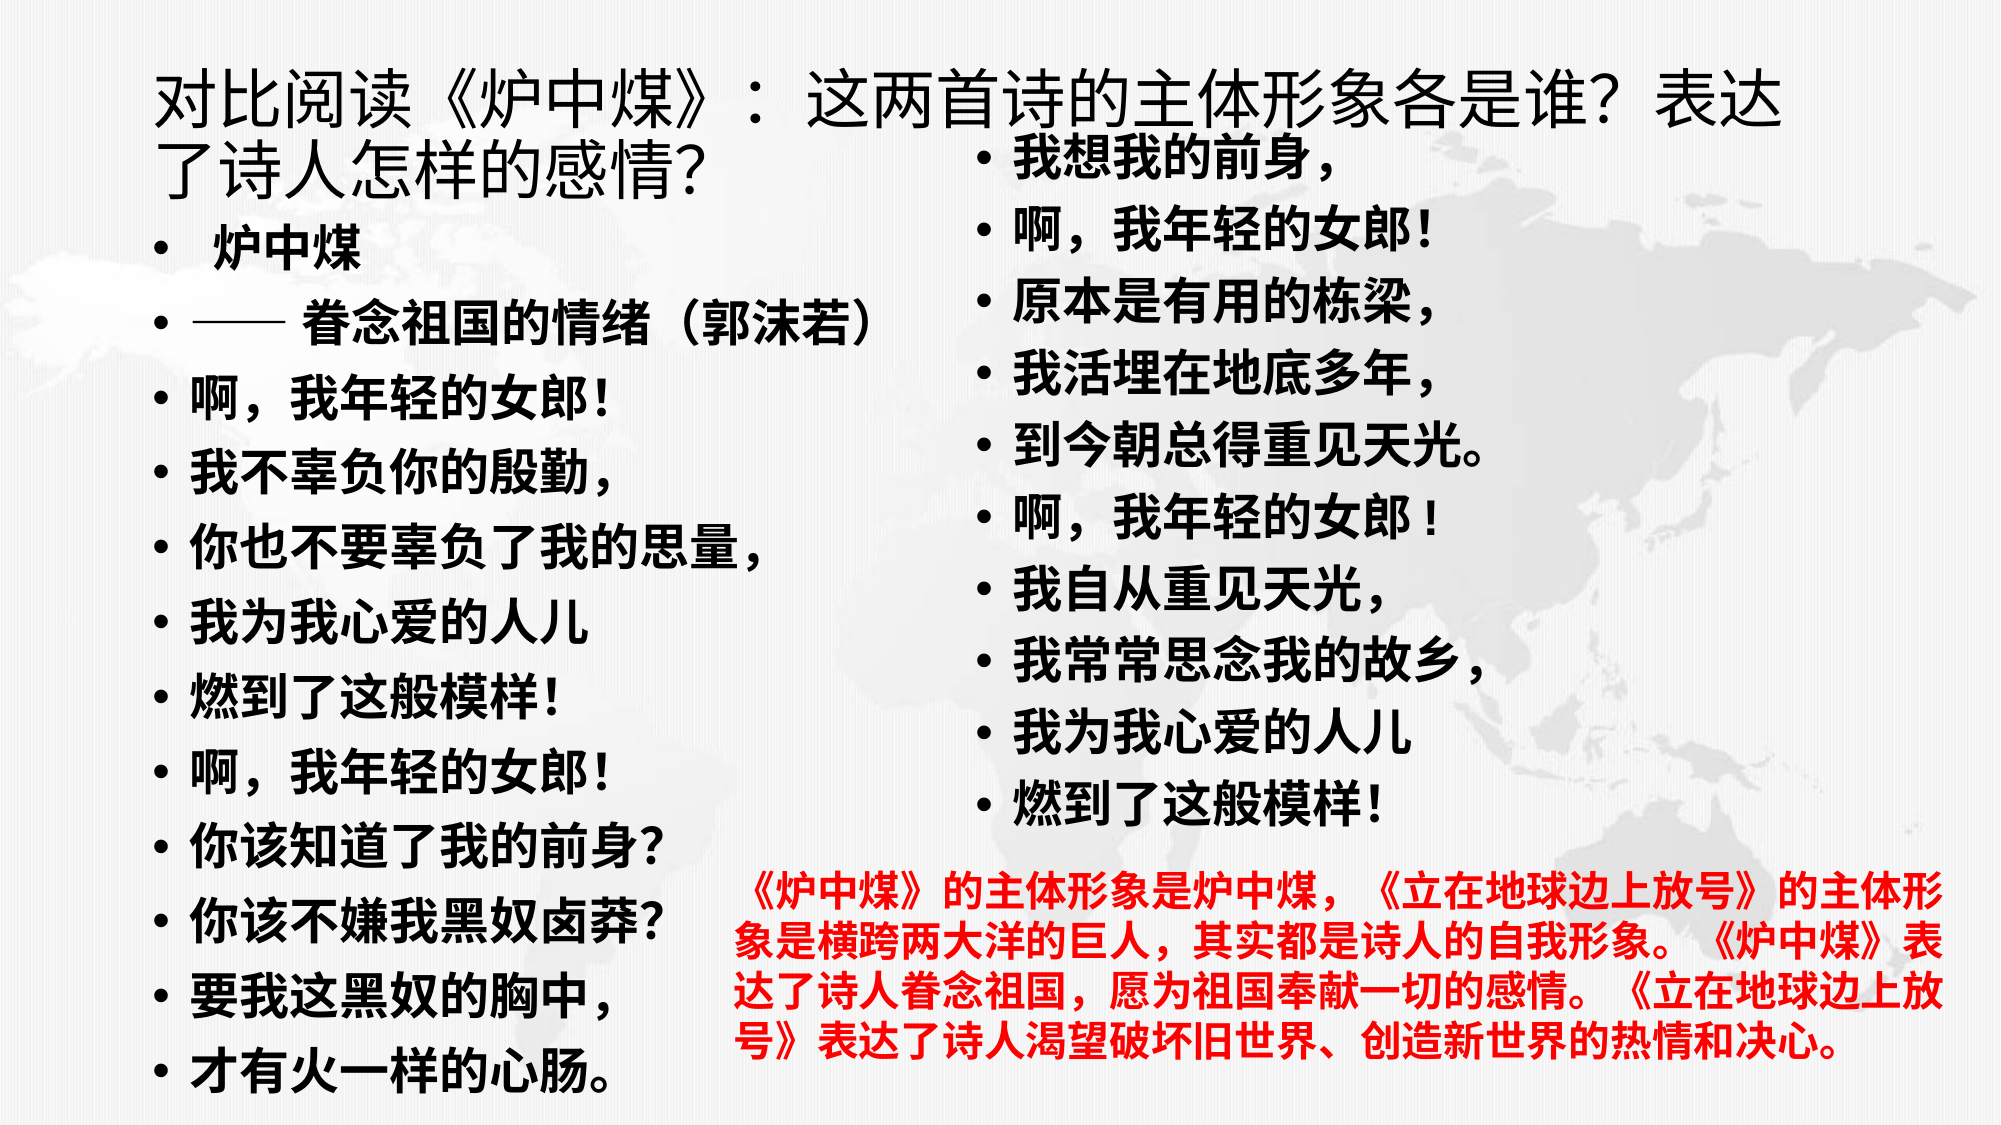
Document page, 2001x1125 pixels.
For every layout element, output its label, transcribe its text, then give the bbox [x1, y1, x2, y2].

list 炉中煤 ——眷念祖国的情绪（郭沫若） 啊，我年轻的女郎！ 我不辜负你的殷勤， 你也不要辜负了我的思量， 我为我心爱的人儿 燃到了这般模样！ 啊，我年轻的女郎！ 你该知道了我的前身？ 你该不嫌我黑奴卤莽？ 要我这黑奴的胸中， 才有火一样的心肠。 [137, 215, 988, 1014]
picture [0, 0, 2000, 1125]
title 对比阅读《炉中煤》：这两首诗的主体形象各是谁？表达了诗人怎样的感情？ [137, 59, 1863, 216]
text_box 《炉中煤》的主体形象是炉中煤，《立在地球边上放号》的主体形象是横跨两大洋的巨人，其实都是诗人的自我形象。《炉中煤》表达了诗人眷念祖国，愿为祖国奉献一切的感情。《立在地球边上放号》表达了诗人渴望破坏旧世界、创造新世界的热情和决心。 [719, 857, 1982, 1073]
list 我想我的前身， 啊，我年轻的女郎！ 原本是有用的栋梁， 我活埋在地底多年， 到今朝总得重见天光。 啊，我年轻的女郎! 我自从重见天光， 我常常思念我的故乡， 我为我心爱的人儿 燃到了这般模样！ [960, 125, 1811, 843]
